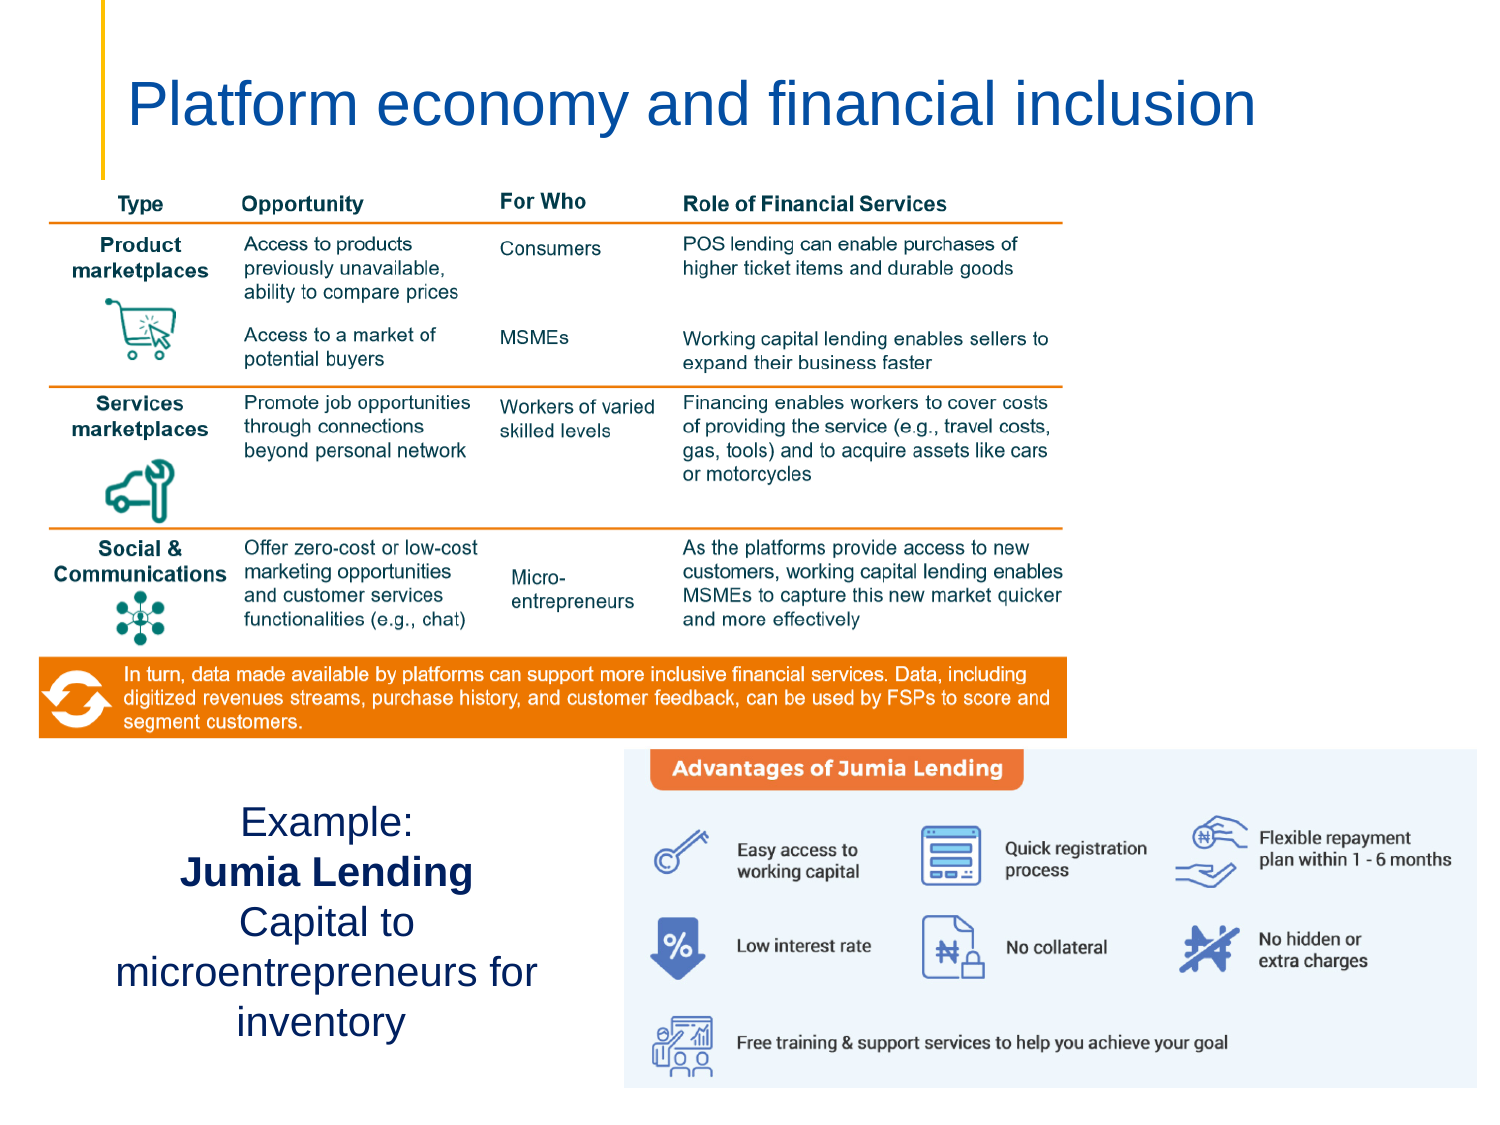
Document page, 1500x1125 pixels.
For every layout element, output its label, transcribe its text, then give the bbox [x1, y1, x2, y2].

title Platform economy and financial inclusion [112, 42, 1406, 139]
text_box Example: Jumia Lending Capital to microentrepreneurs for inventory [61, 787, 593, 1053]
picture [29, 180, 1477, 1088]
